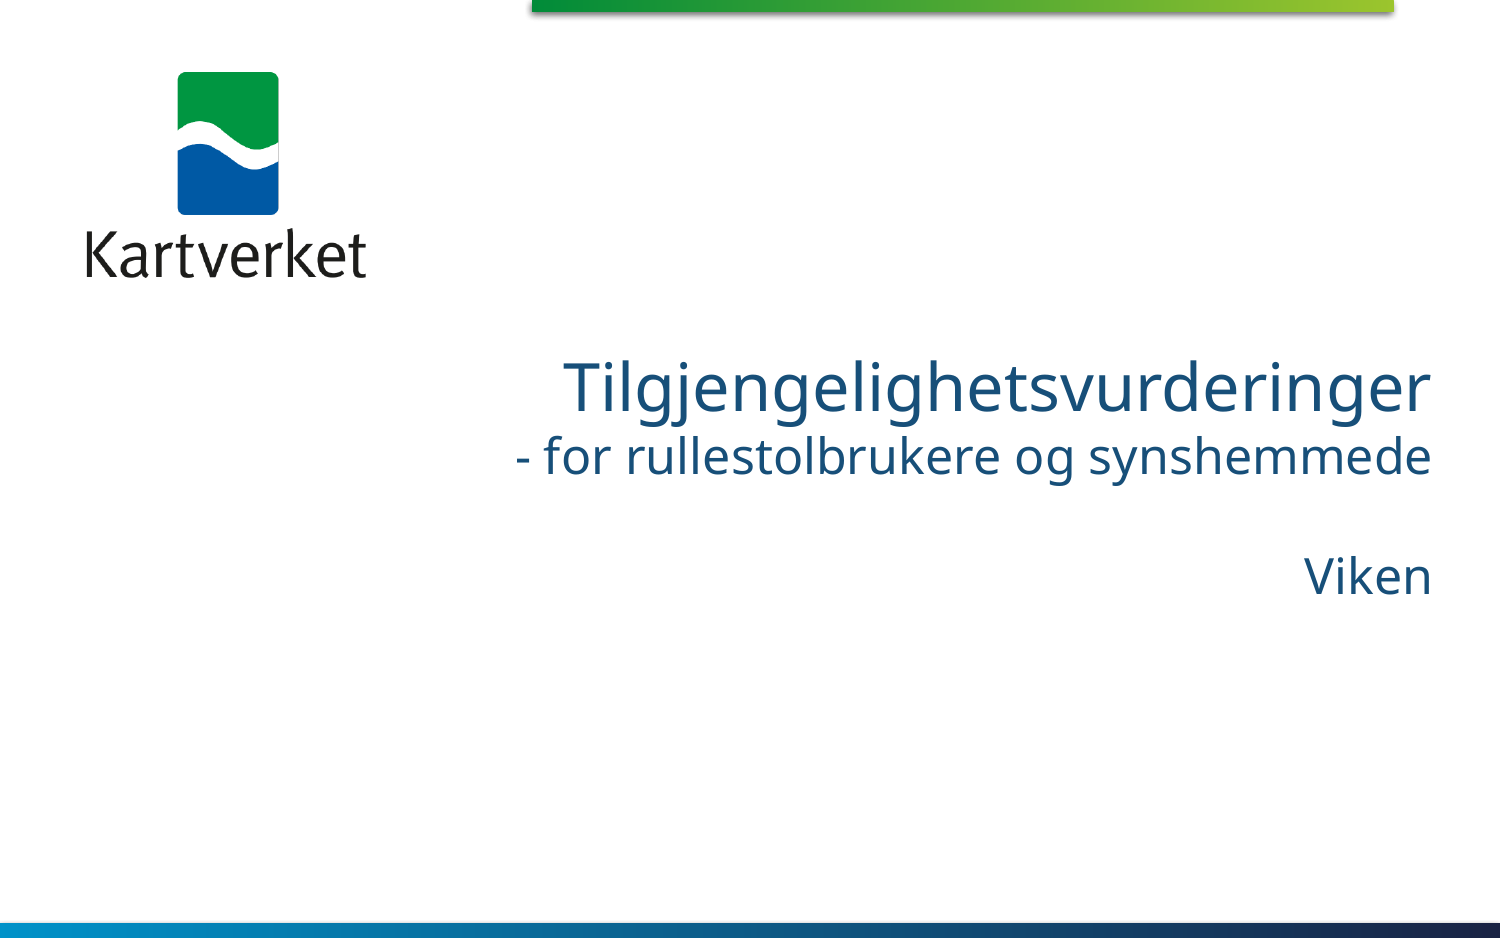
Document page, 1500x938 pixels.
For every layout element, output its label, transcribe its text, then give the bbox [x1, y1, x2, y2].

text_box Tilgjengelighetsvurderinger - for rullestolbrukere og synshemmede Viken [66, 337, 1449, 613]
